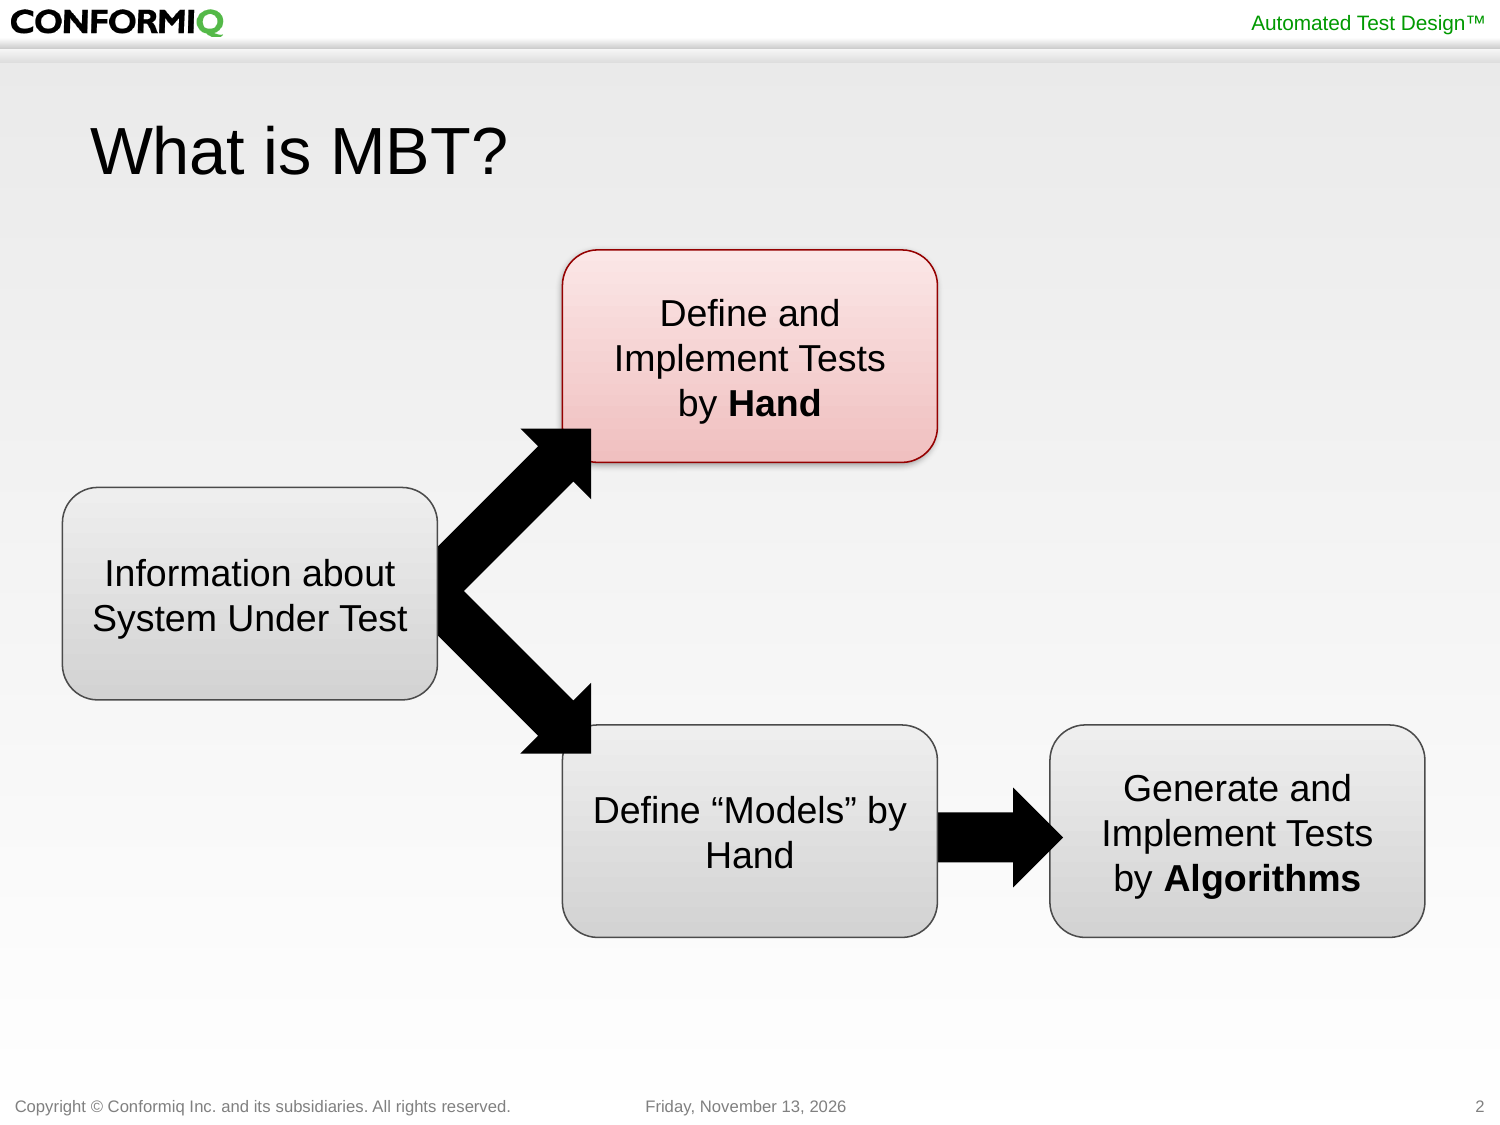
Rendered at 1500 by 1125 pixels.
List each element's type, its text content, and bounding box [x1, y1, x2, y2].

text_box Information about System Under Test [61, 486, 439, 701]
text_box [439, 563, 594, 756]
text_box Define and Implement Tests by Hand [561, 249, 939, 464]
title What is MBT? [75, 99, 1425, 200]
text_box Generate and Implement Tests by Algorithms [1049, 724, 1426, 939]
text_box Define “Models” by Hand [561, 724, 939, 939]
text_box [939, 785, 1066, 890]
text_box [439, 426, 594, 591]
picture [8, 4, 224, 37]
